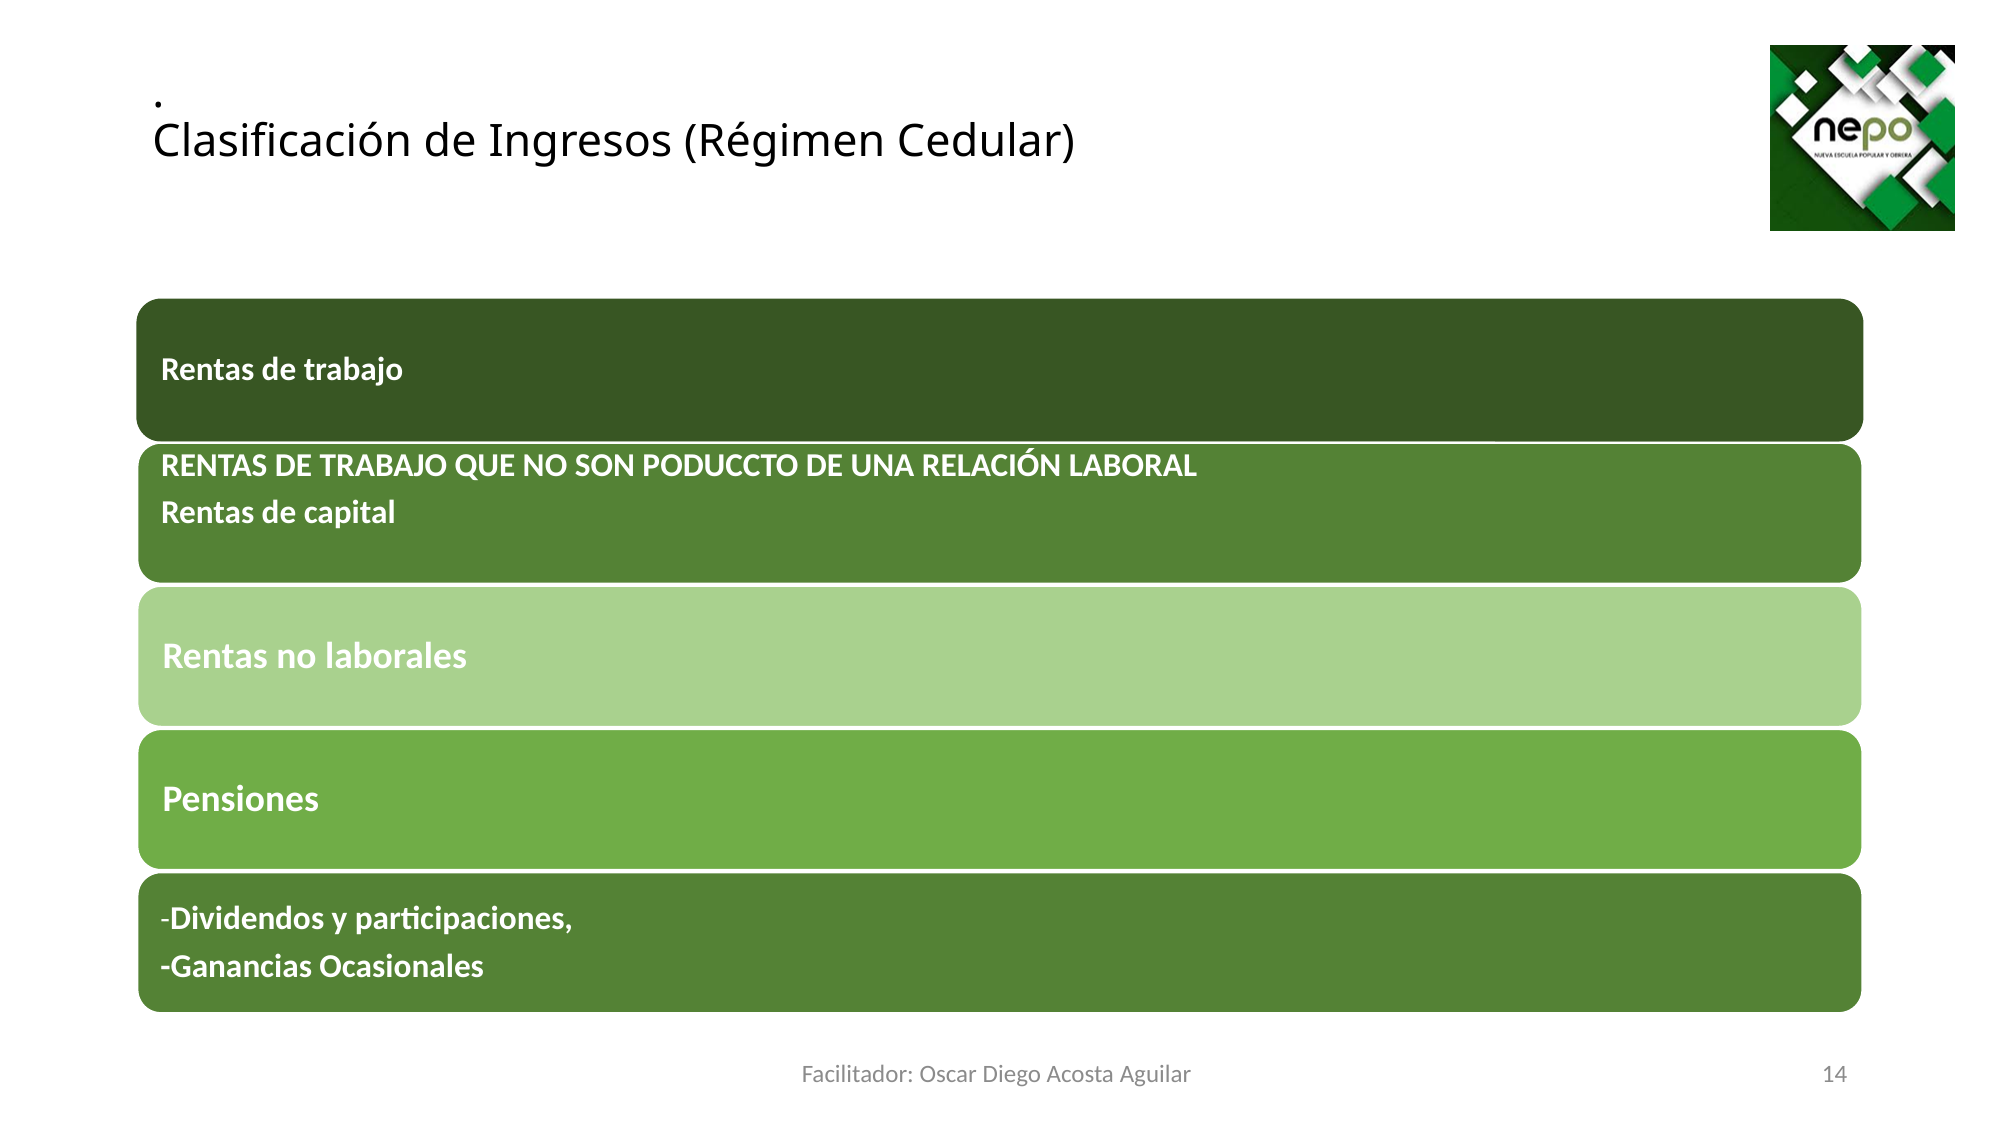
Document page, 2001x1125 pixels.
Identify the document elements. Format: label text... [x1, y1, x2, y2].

footer Facilitador: Oscar Diego Acosta Aguilar [662, 1042, 1338, 1103]
title . Clasificación de Ingresos (Régimen Cedular) [137, 59, 1863, 278]
slide_number 14 [1412, 1042, 1863, 1103]
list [137, 299, 1863, 1014]
picture [1769, 45, 1955, 231]
